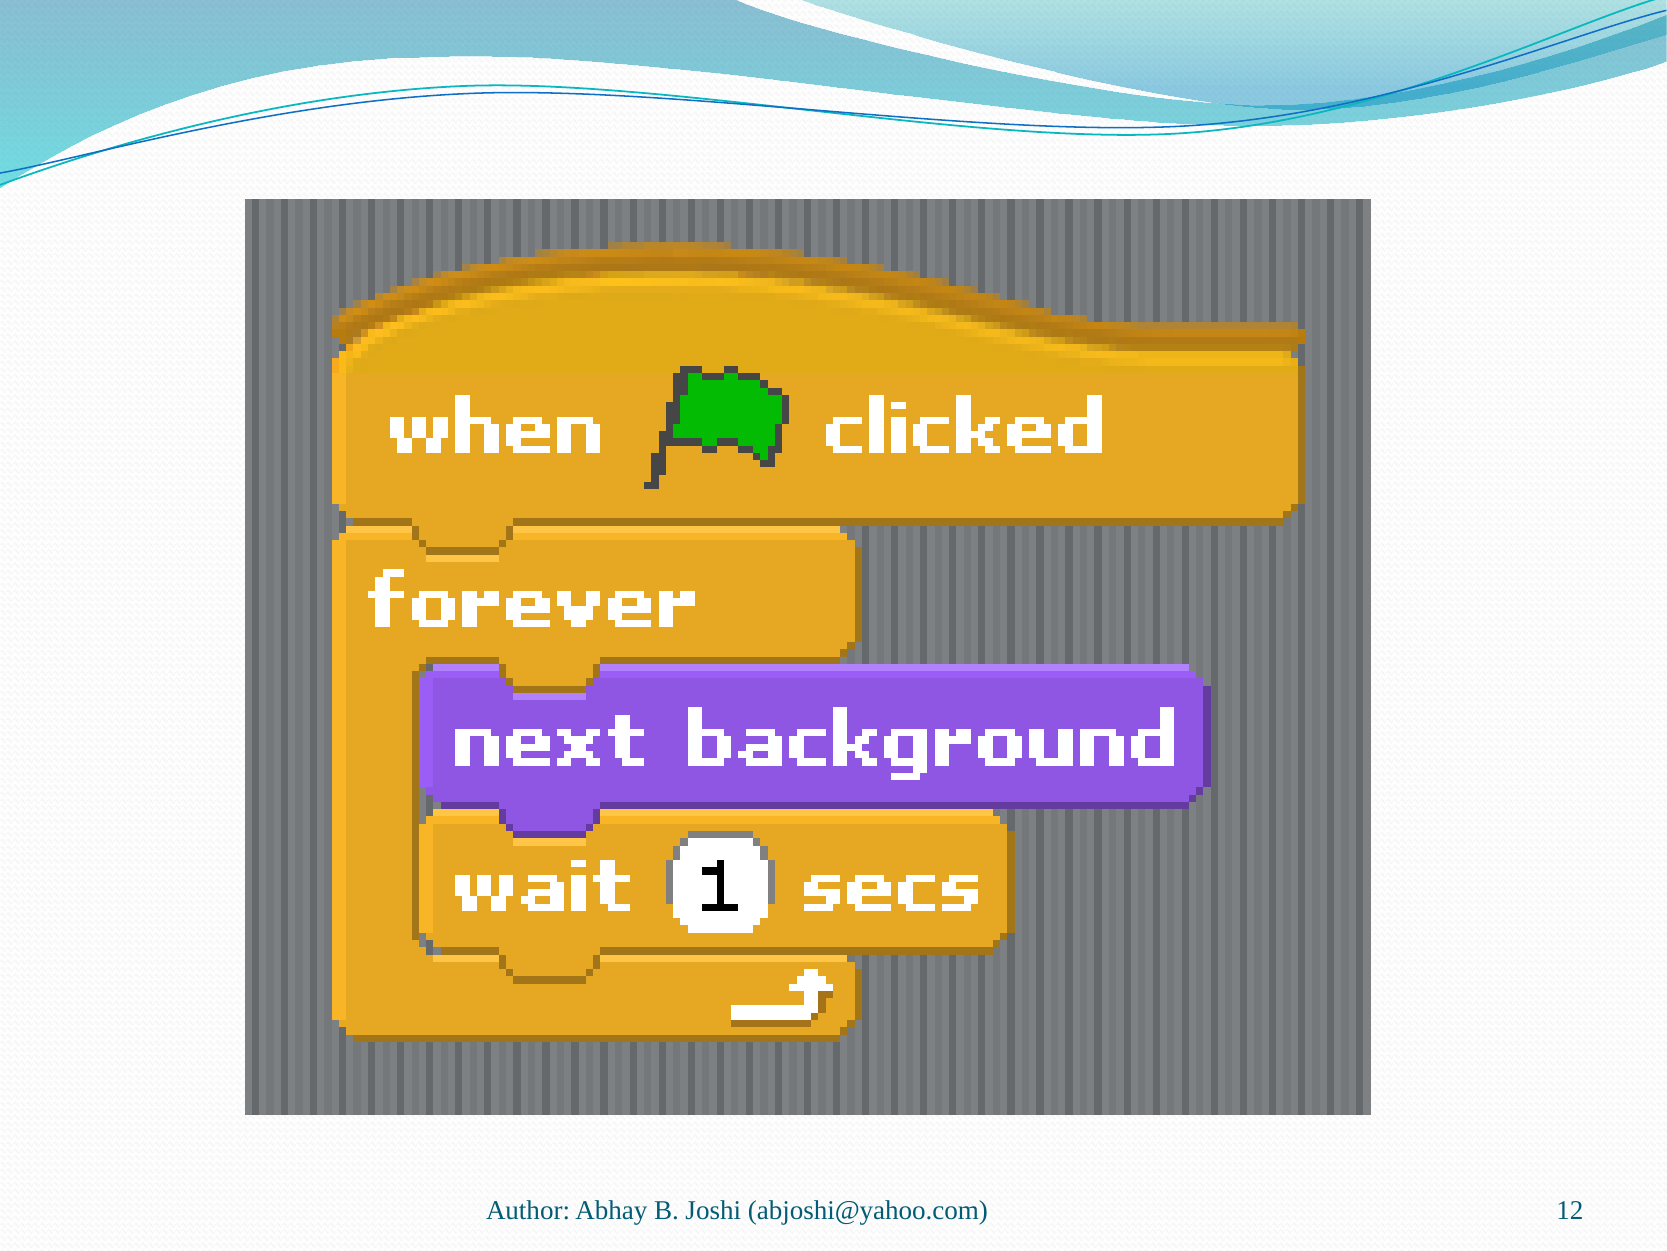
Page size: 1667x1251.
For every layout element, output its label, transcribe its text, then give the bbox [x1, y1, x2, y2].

slide_number 12 [1444, 1158, 1584, 1226]
footer Author: Abhay B. Joshi (abjoshi@yahoo.com) [486, 1158, 1098, 1226]
picture [245, 199, 1371, 1115]
